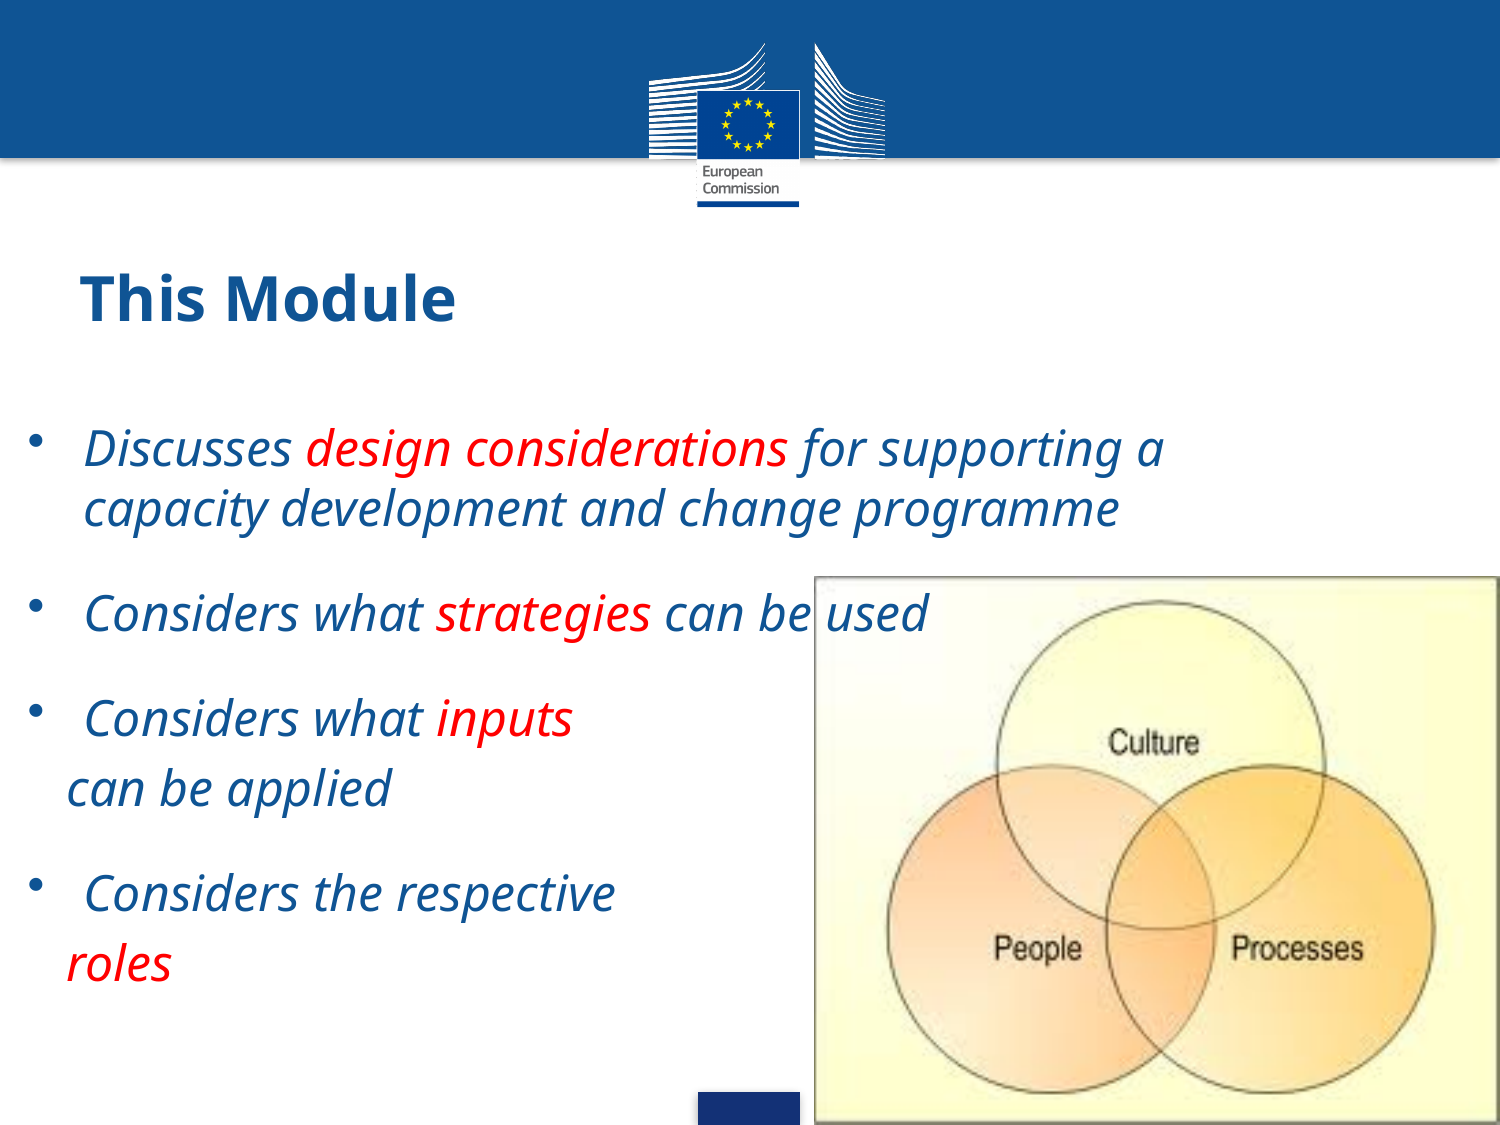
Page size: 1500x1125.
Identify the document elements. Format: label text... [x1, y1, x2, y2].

picture [814, 576, 1500, 1125]
list Discusses design considerations for supporting a capacity development and change programme Considers what strategies can be used Considers what inputs can be applied Considers the respective roles [12, 408, 1363, 988]
title This Module [64, 219, 1415, 374]
picture [649, 42, 885, 208]
